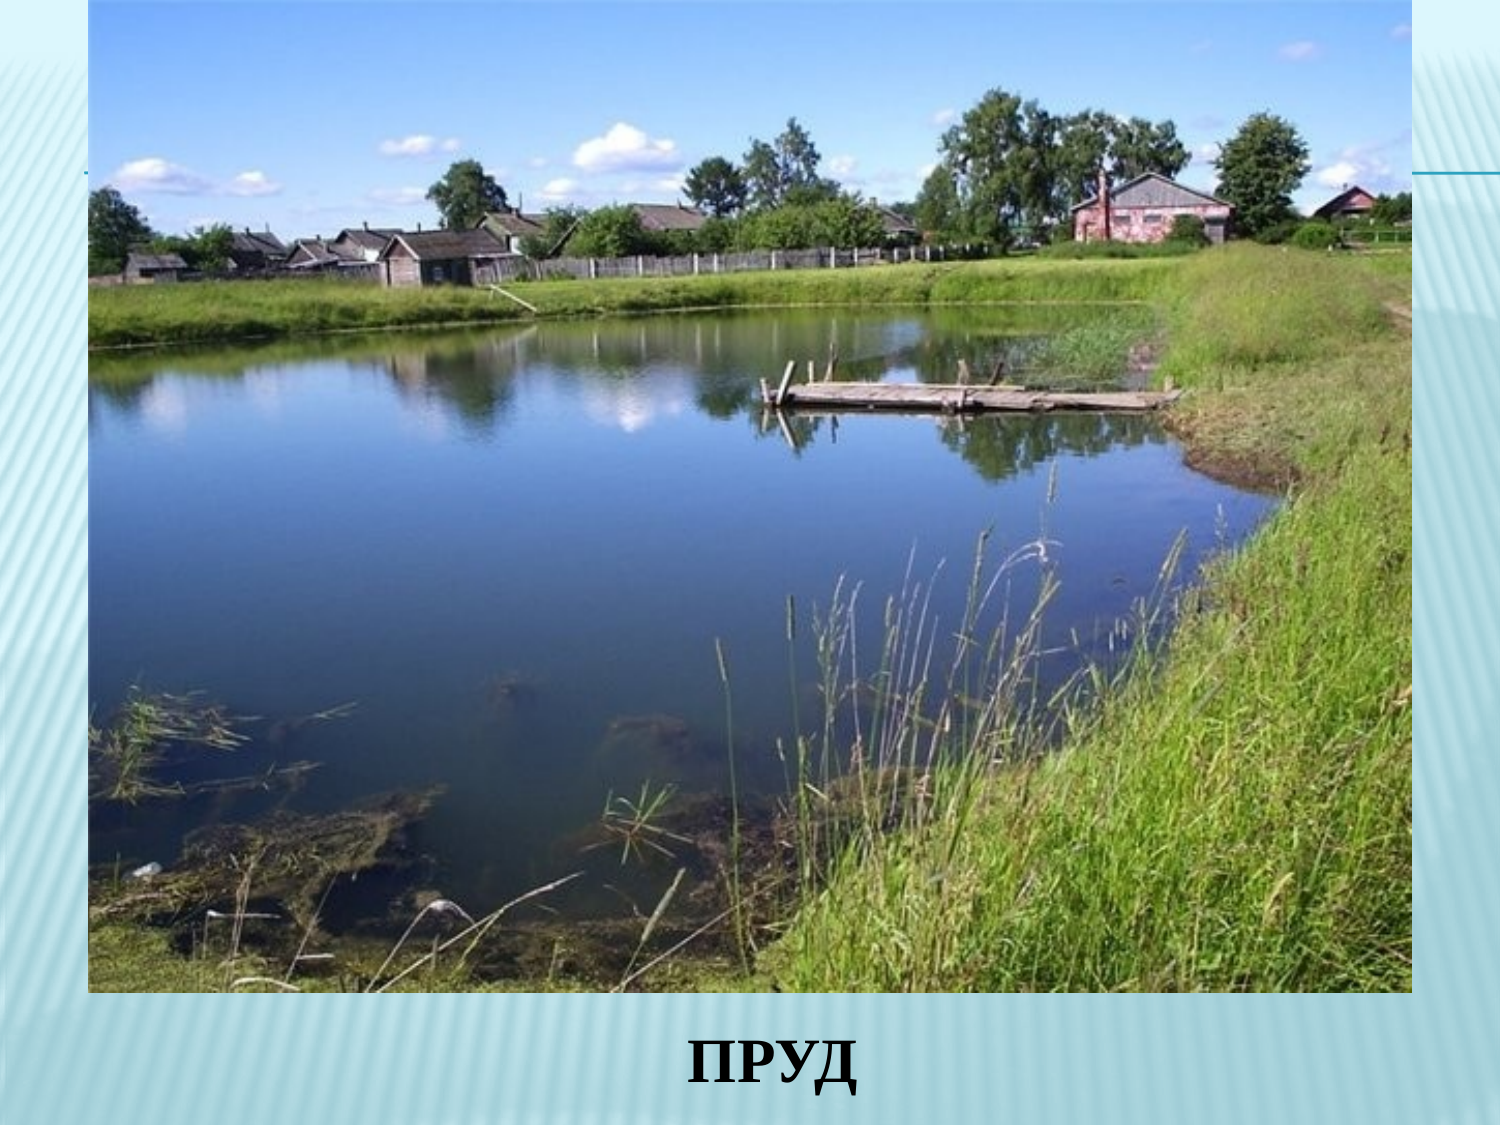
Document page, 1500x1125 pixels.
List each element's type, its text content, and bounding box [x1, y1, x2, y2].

title пруд [75, 1011, 1471, 1103]
picture [88, 0, 1412, 993]
